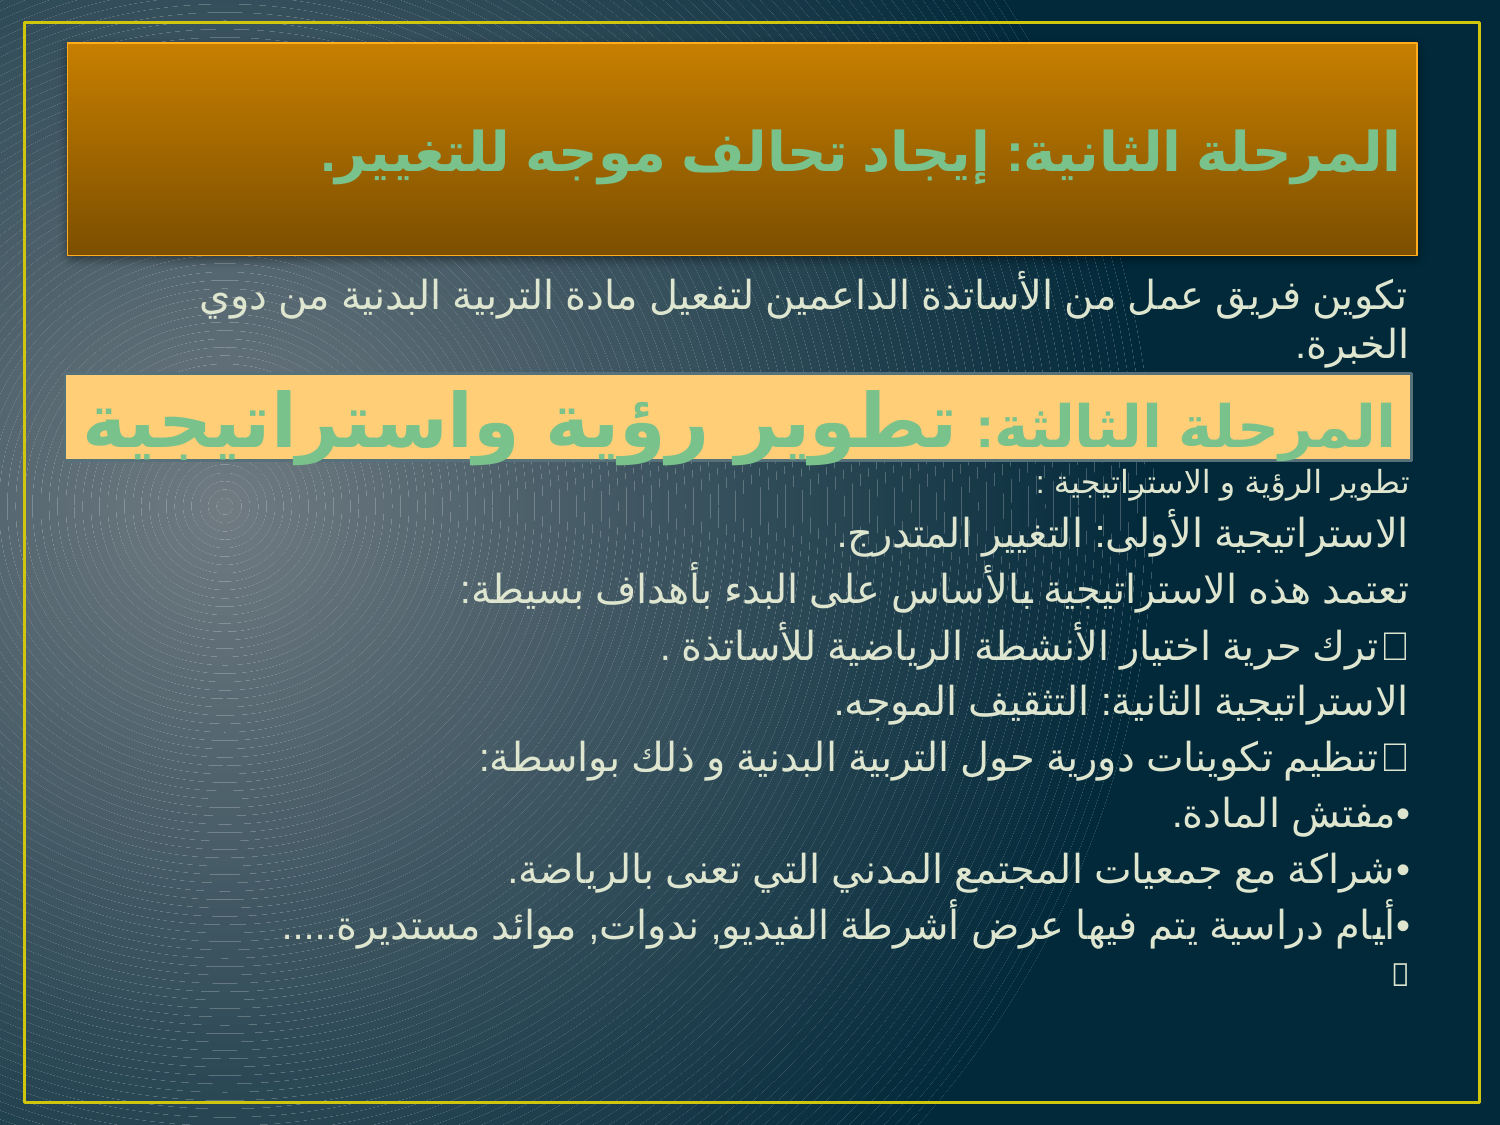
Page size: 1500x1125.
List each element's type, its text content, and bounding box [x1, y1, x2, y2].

title المرحلة الثانية: إيجاد تحالف موجه للتغيير. [67, 42, 1418, 256]
list تكوين فريق عمل من الأساتذة الداعمين لتفعيل مادة التربية البدنية من دوي الخبرة. تطوير الرؤية و الاستراتيجية : الاستراتيجية الأولى: التغيير المتدرج. تعتمد هذه الاستراتيجية بالأساس على البدء بأهداف بسيطة:  ترك حرية اختيار الأنشطة الرياضية للأساتذة . الاستراتيجية الثانية: التثقيف الموجه.  تنظيم تكوينات دورية حول التربية البدنية و ذلك بواسطة: • مفتش المادة. • شراكة مع جمعيات المجتمع المدني التي تعنى بالرياضة. • أيام دراسية يتم فيها عرض أشرطة الفيديو, ندوات, موائد مستديرة.....  [75, 262, 1425, 1005]
text_box المرحلة الثالثة: تطوير رؤية واستراتيجية [64, 372, 1413, 462]
